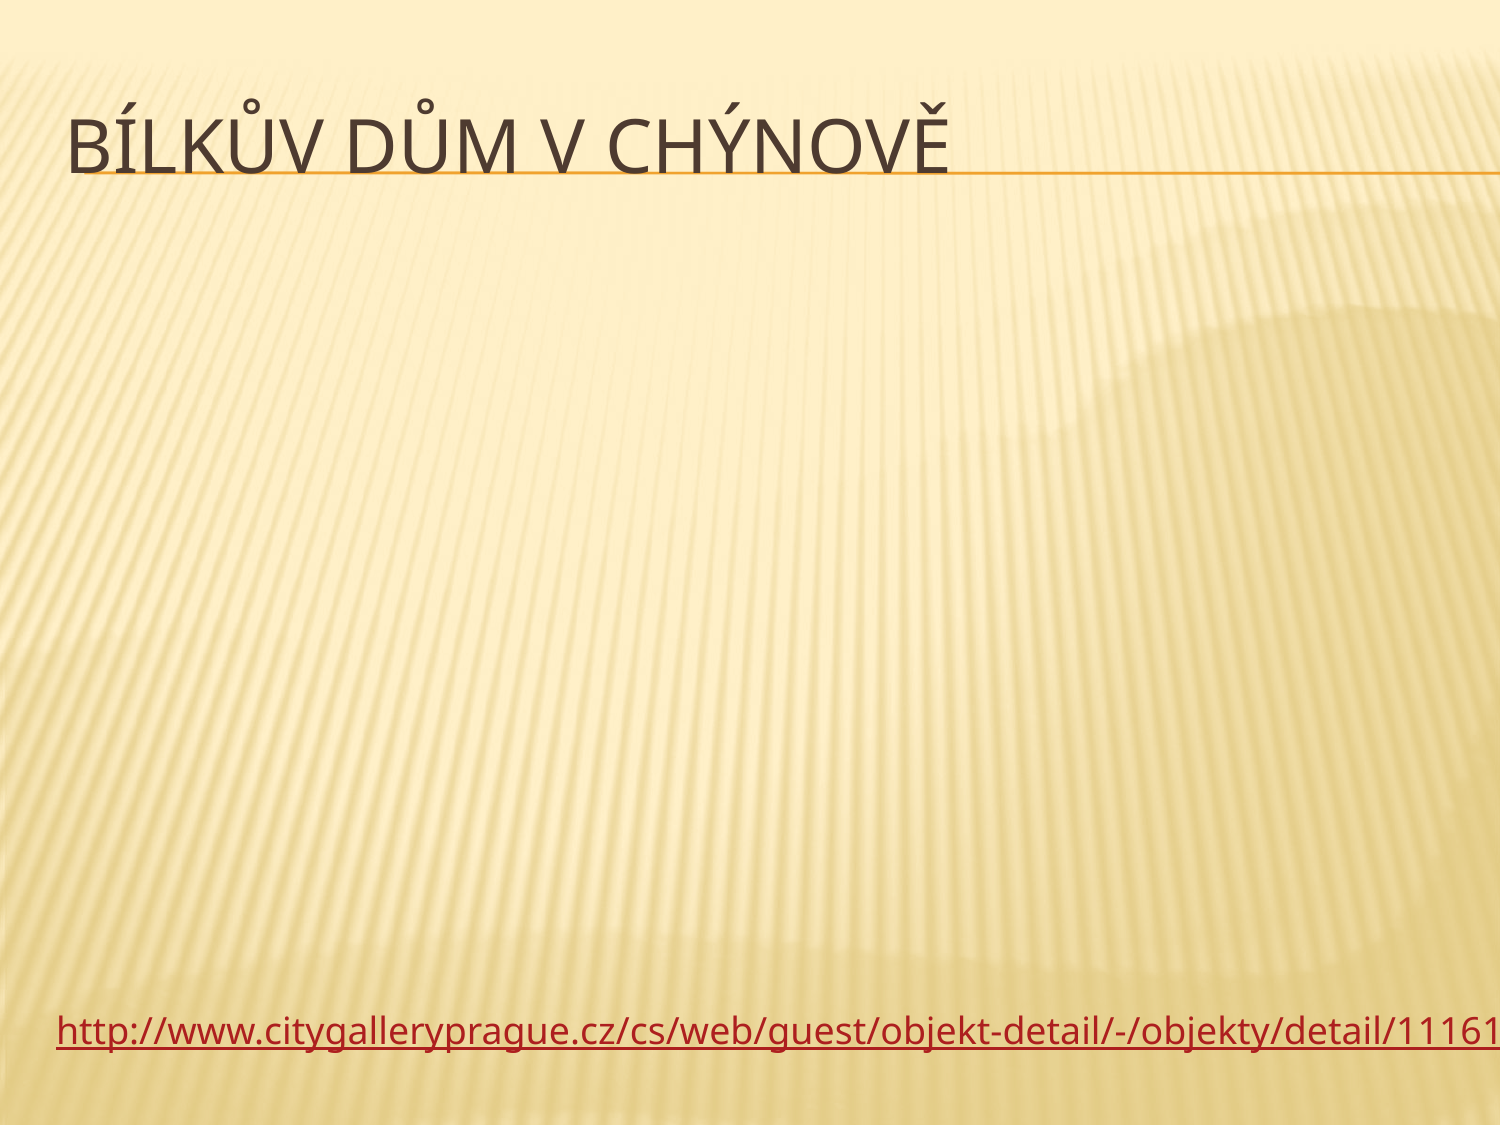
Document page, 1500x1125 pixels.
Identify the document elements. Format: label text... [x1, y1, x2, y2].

title Bílkův dům v chýnově [50, 75, 1475, 213]
text_box http://www.citygalleryprague.cz/cs/web/guest/objekt-detail/-/objekty/detail/11161 [41, 999, 1500, 1111]
